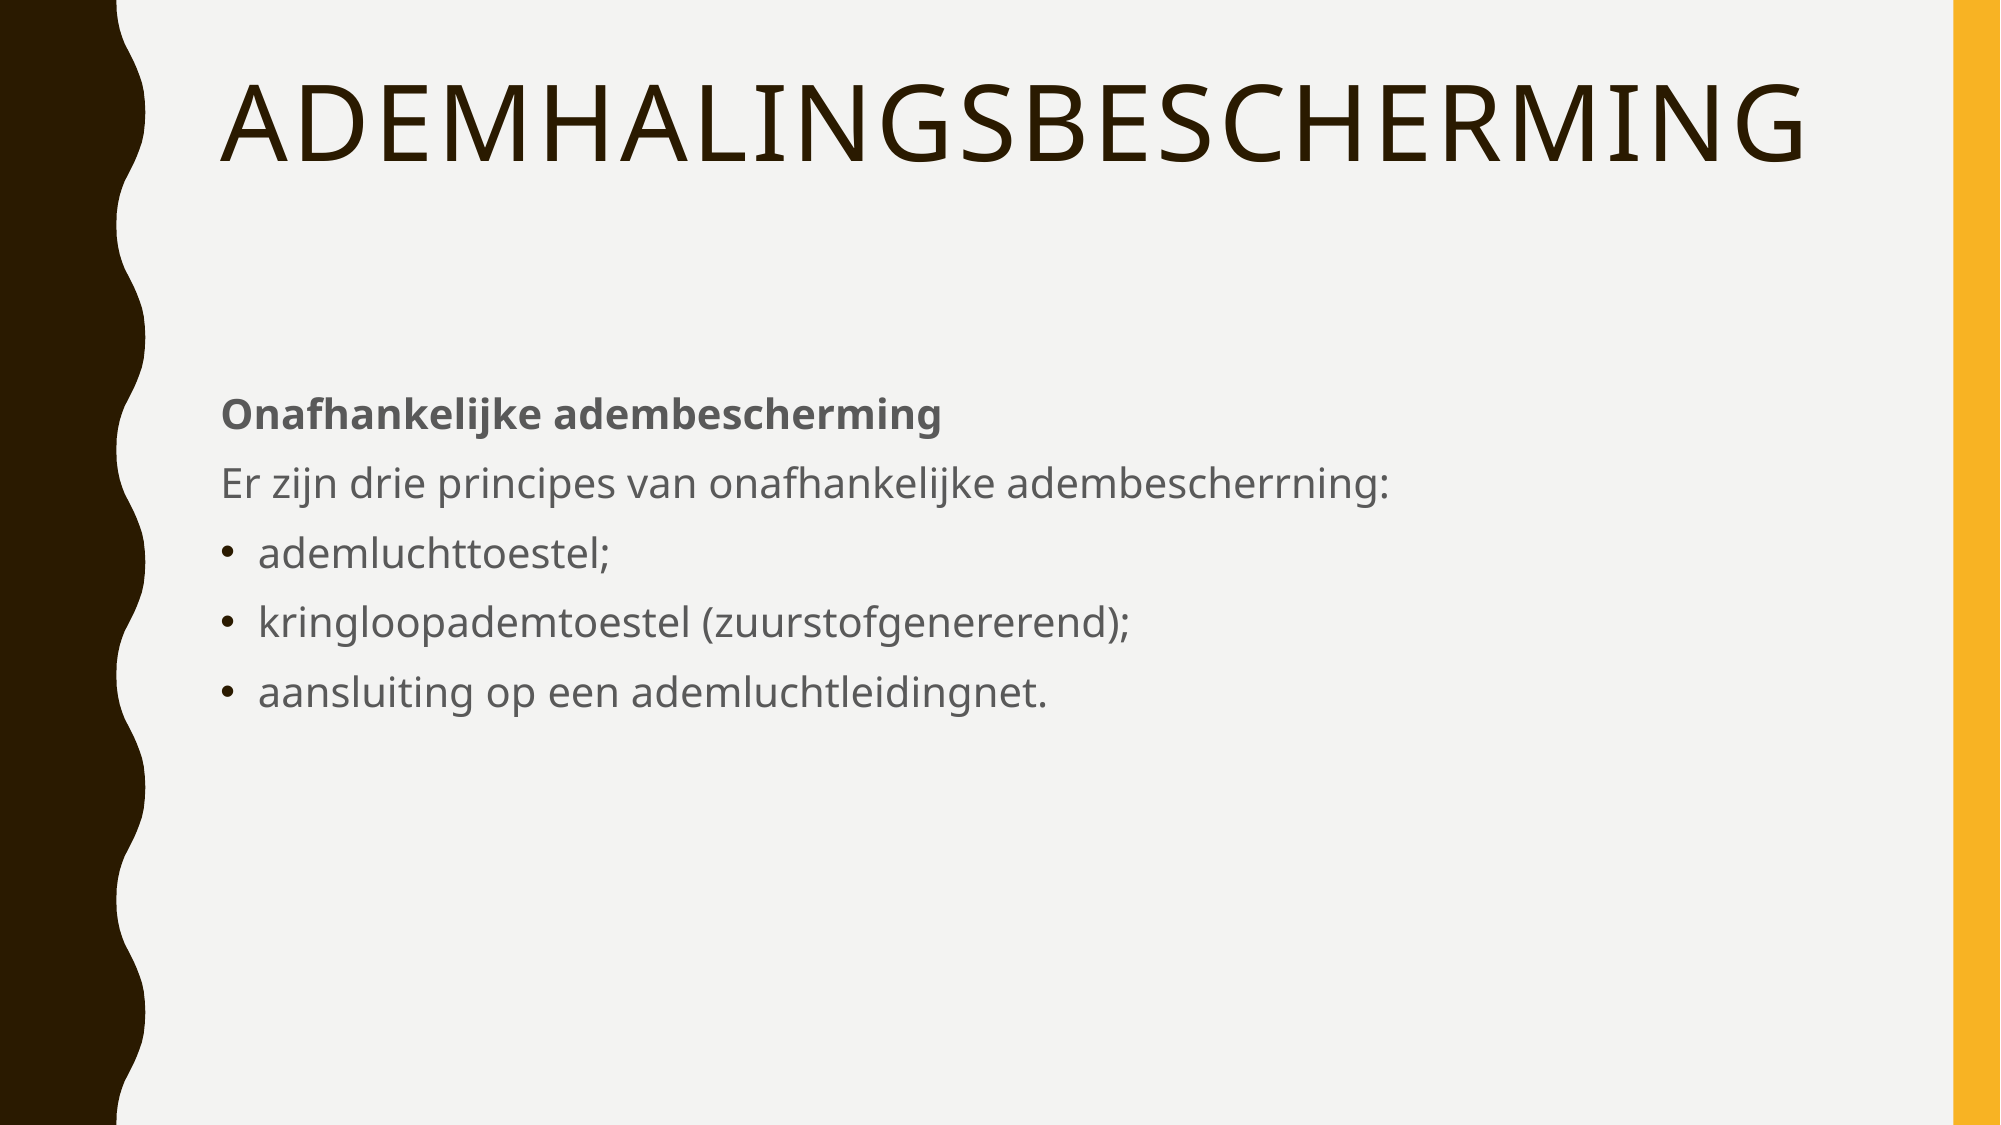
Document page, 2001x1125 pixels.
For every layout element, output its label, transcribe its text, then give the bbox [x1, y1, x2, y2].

list Onafhankelijke adembescherming Er zijn drie principes van onafhankelijke adembescherrning: ademluchttoestel; kringloopademtoestel (zuurstofgenererend); aansluiting op een ademluchtleidingnet. [205, 375, 1875, 965]
title ademhalingsbescherming [205, 62, 1875, 308]
